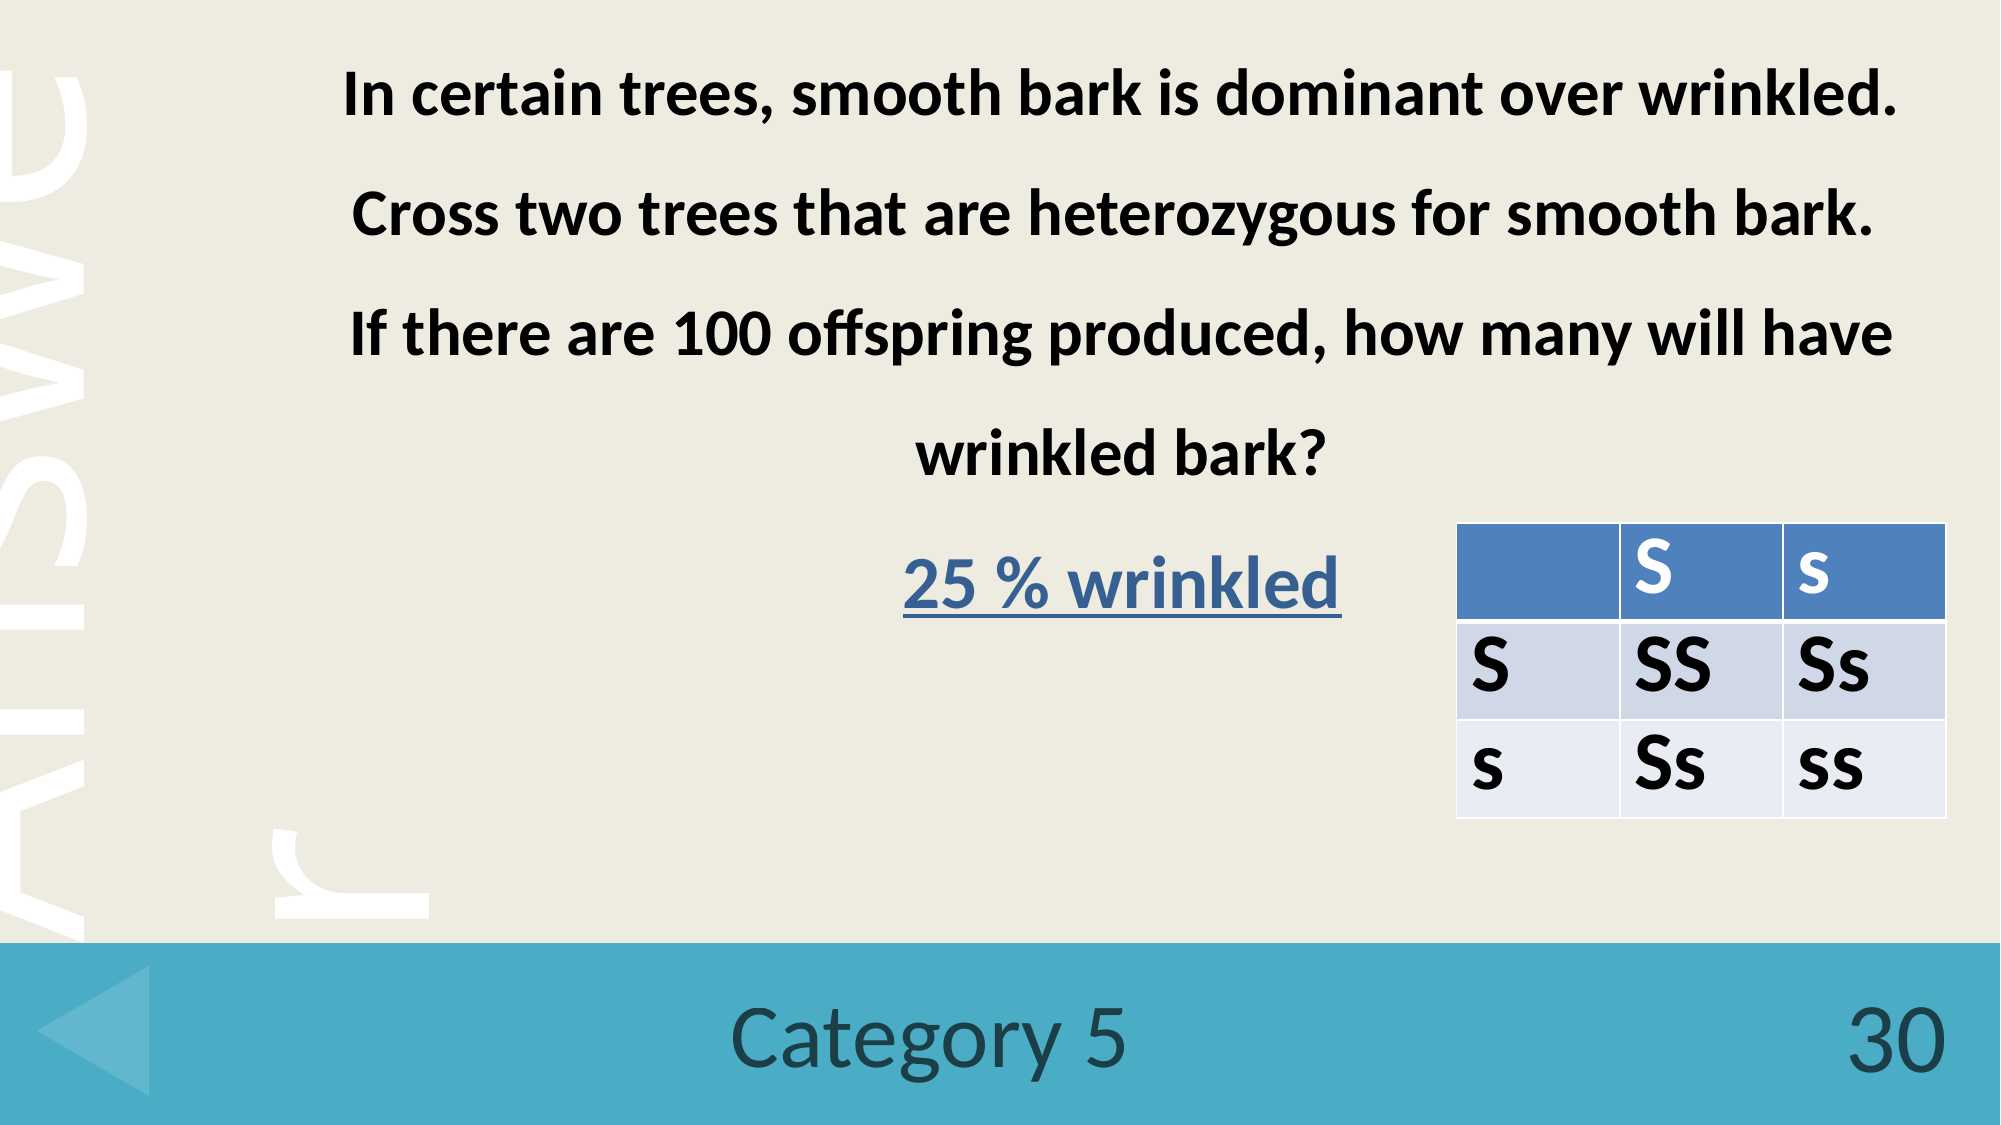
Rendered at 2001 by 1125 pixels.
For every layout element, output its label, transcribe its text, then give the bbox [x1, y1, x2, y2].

list 30 [1831, 967, 1963, 1097]
table_cell ss [1784, 721, 1945, 817]
list In certain trees, smooth bark is dominant over wrinkled. Cross two trees that are heterozygous for smooth bark. If there are 100 offspring produced, how many will have wrinkled bark? 25 % wrinkled [302, 99, 1943, 908]
table_cell Ss [1621, 721, 1782, 817]
table_header [1457, 524, 1619, 619]
table_cell s [1457, 721, 1619, 817]
title Category 5 [30, 937, 1831, 1125]
table_cell Ss [1784, 624, 1945, 719]
table_cell S [1457, 624, 1619, 719]
table_cell SS [1621, 624, 1782, 719]
table_header s [1784, 524, 1945, 619]
table_header S [1621, 524, 1782, 619]
